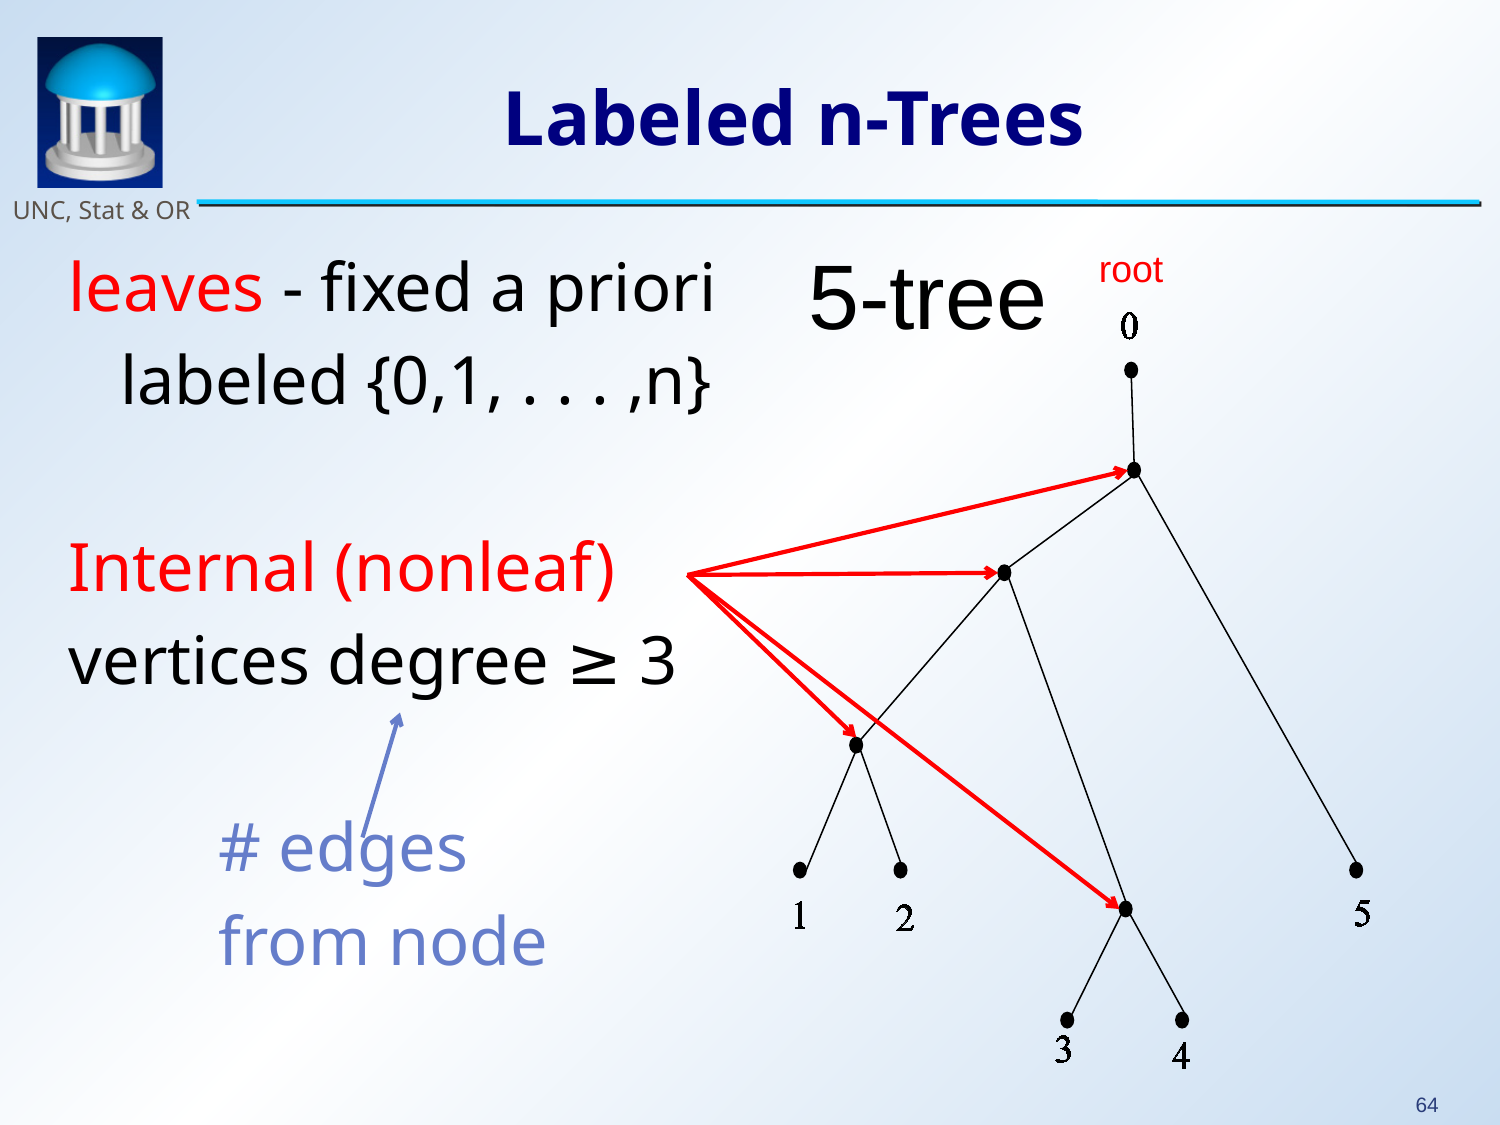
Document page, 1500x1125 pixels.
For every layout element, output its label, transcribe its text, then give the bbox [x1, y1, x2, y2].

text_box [1129, 914, 1189, 1021]
text_box [1124, 904, 1132, 915]
text_box [896, 918, 914, 931]
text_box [362, 712, 401, 838]
text_box root [1082, 237, 1283, 298]
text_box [1138, 475, 1357, 863]
text_box [1172, 1042, 1190, 1069]
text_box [687, 574, 857, 738]
text_box 5-tree [793, 230, 1082, 355]
text_box [1350, 864, 1363, 878]
text_box [1060, 1012, 1074, 1028]
text_box [1121, 312, 1138, 340]
text_box [1355, 900, 1370, 927]
text_box [1055, 1035, 1071, 1063]
title Labeled n-Trees [274, 74, 1313, 156]
text_box [1124, 362, 1138, 378]
text_box [795, 918, 805, 929]
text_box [1071, 915, 1122, 1015]
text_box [687, 585, 1120, 910]
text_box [1130, 377, 1135, 463]
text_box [687, 469, 1128, 576]
text_box [1133, 465, 1141, 475]
list leaves - fixed a priori labeled {0,1, . . . ,n} Internal (nonleaf) vertices degree ≥ 3 # edges from node [53, 237, 788, 1076]
